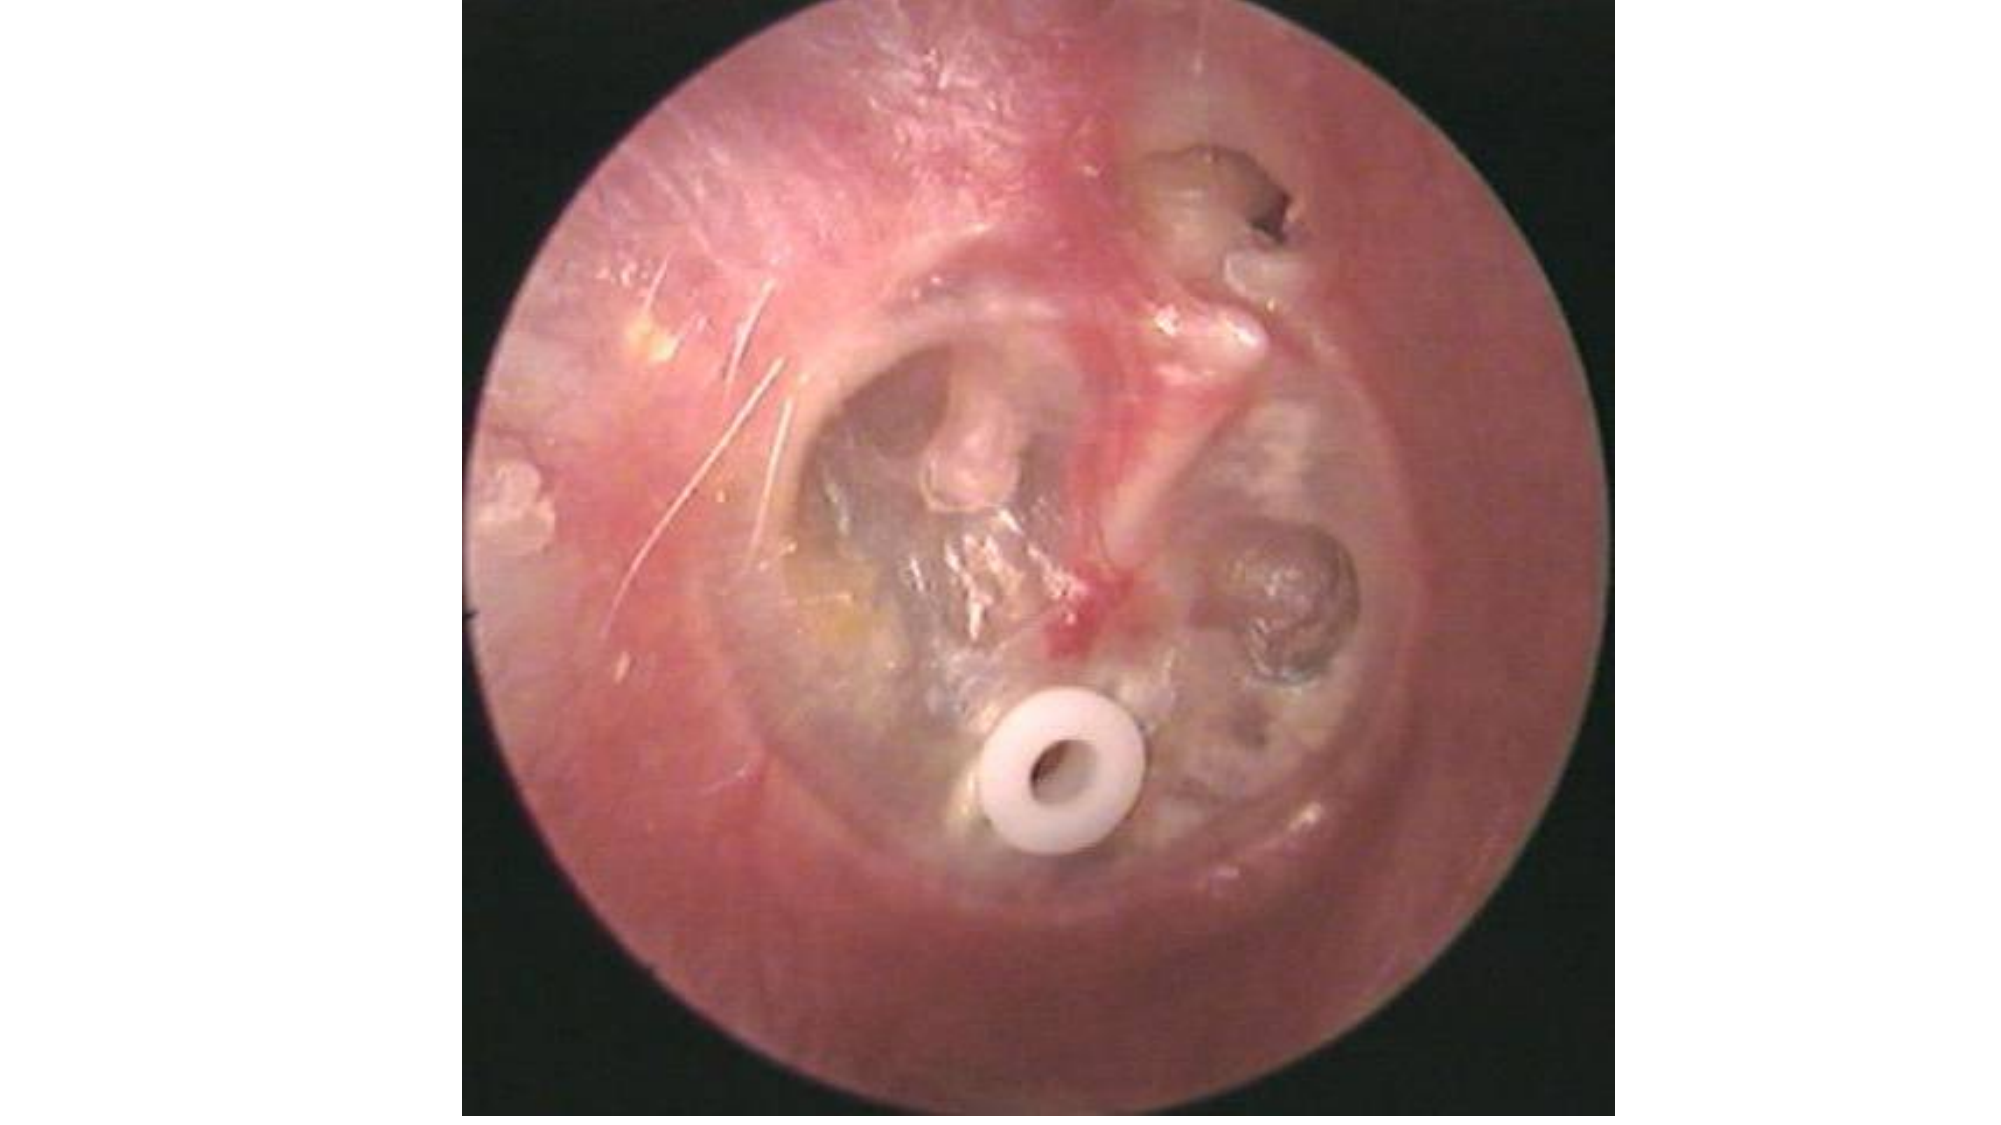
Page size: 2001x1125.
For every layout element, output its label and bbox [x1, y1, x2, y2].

picture [462, 0, 1615, 1116]
